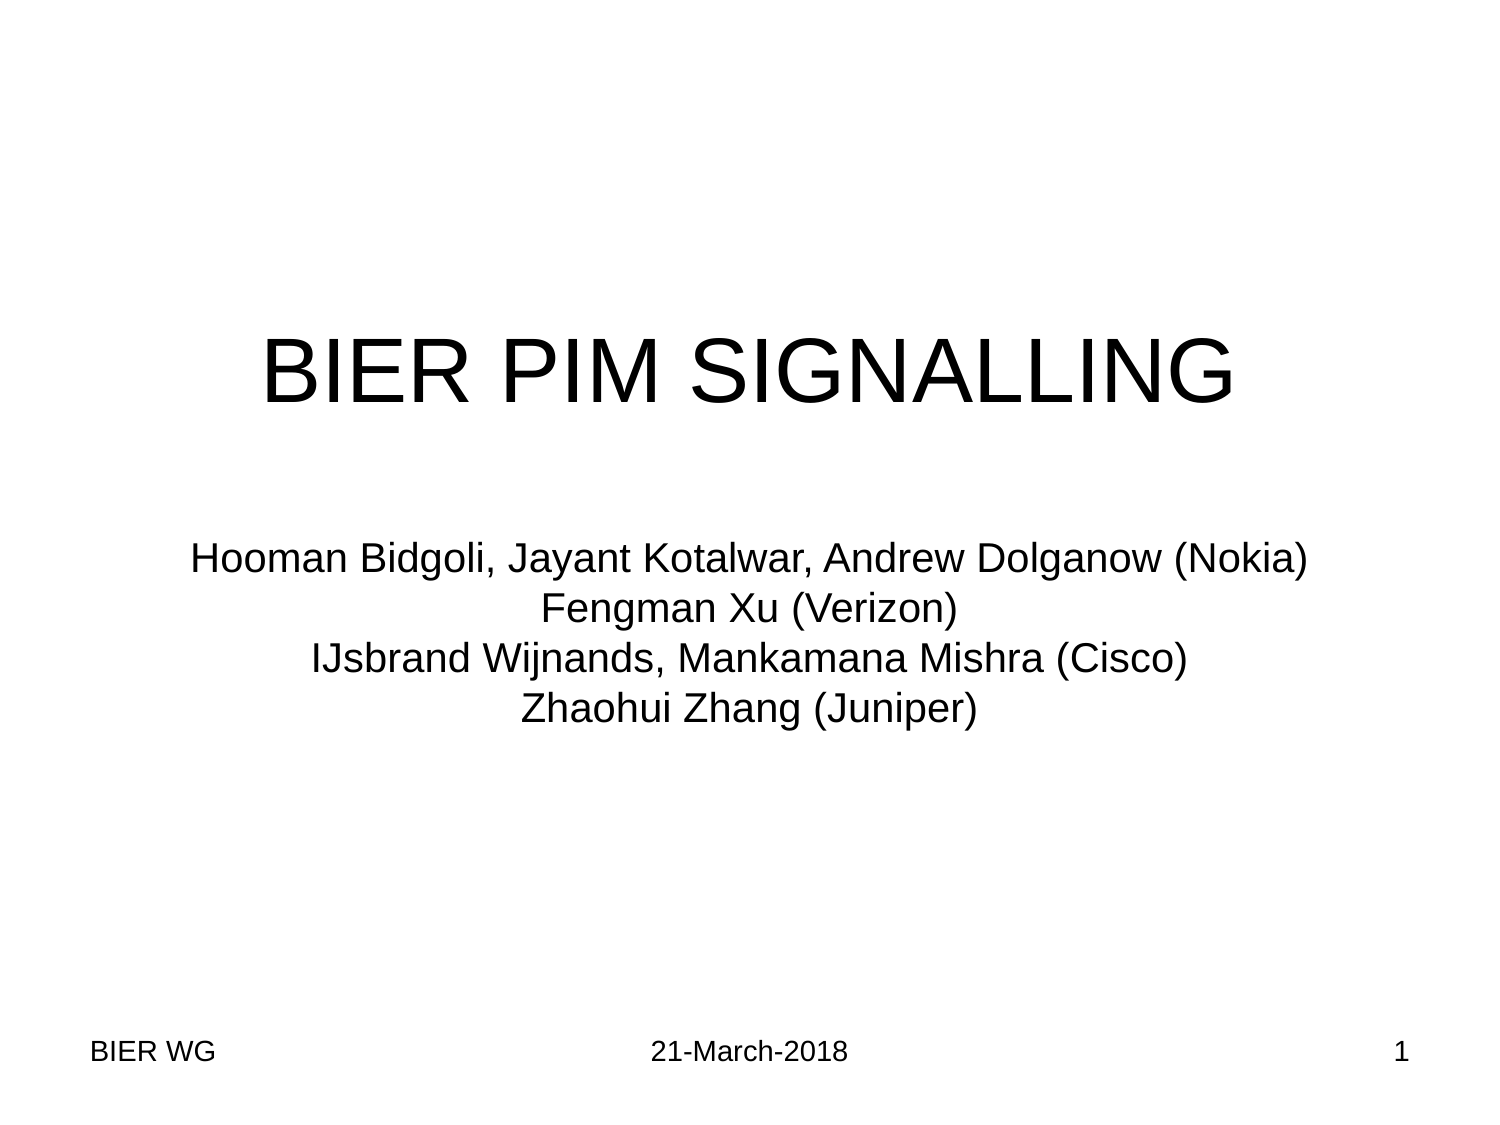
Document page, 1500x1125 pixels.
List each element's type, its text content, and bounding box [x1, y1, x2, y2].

slide_number 1 [1074, 1024, 1425, 1103]
slide_number BIER WG [74, 1024, 425, 1110]
footer 21-March-2018 [512, 1024, 988, 1103]
title BIER PIM SIGNALLING Hooman Bidgoli, Jayant Kotalwar, Andrew Dolganow (Nokia) Fengman Xu (Verizon) IJsbrand Wijnands, Mankamana Mishra (Cisco) Zhaohui Zhang (Juniper) [74, 562, 1425, 750]
